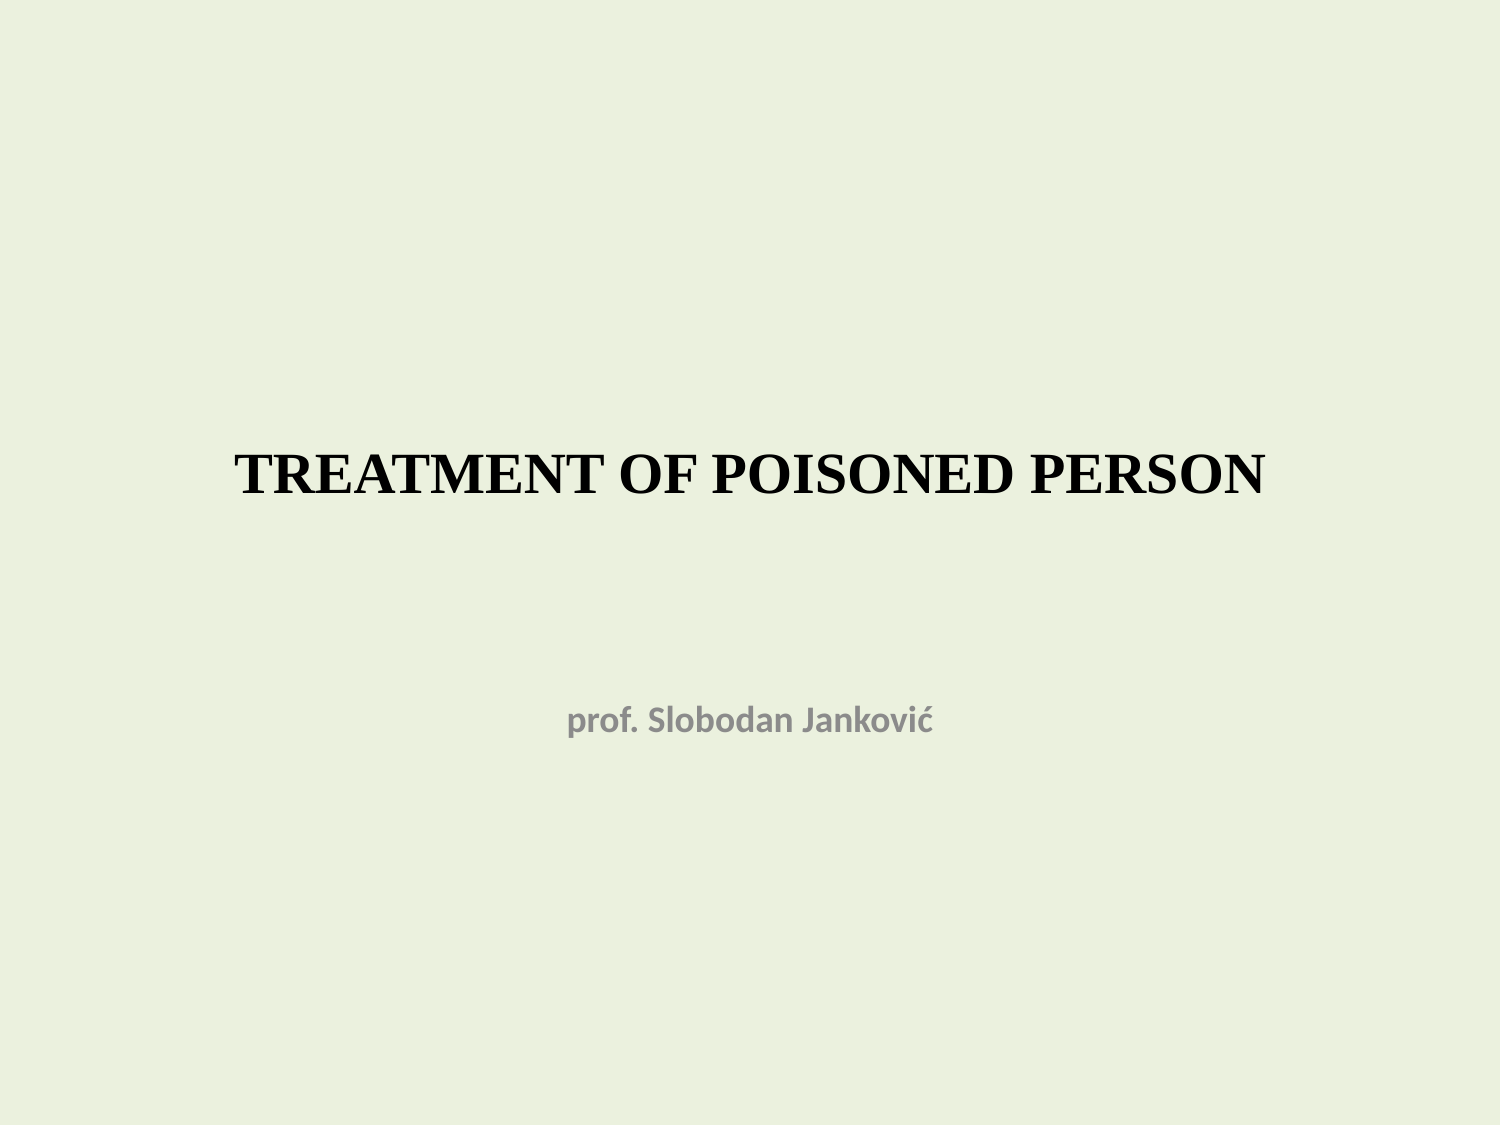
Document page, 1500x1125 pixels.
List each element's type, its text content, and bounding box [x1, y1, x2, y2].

subtitle prof. Slobodan Janković [225, 687, 1275, 975]
title TREATMENT OF POISONED PERSON [112, 349, 1388, 591]
